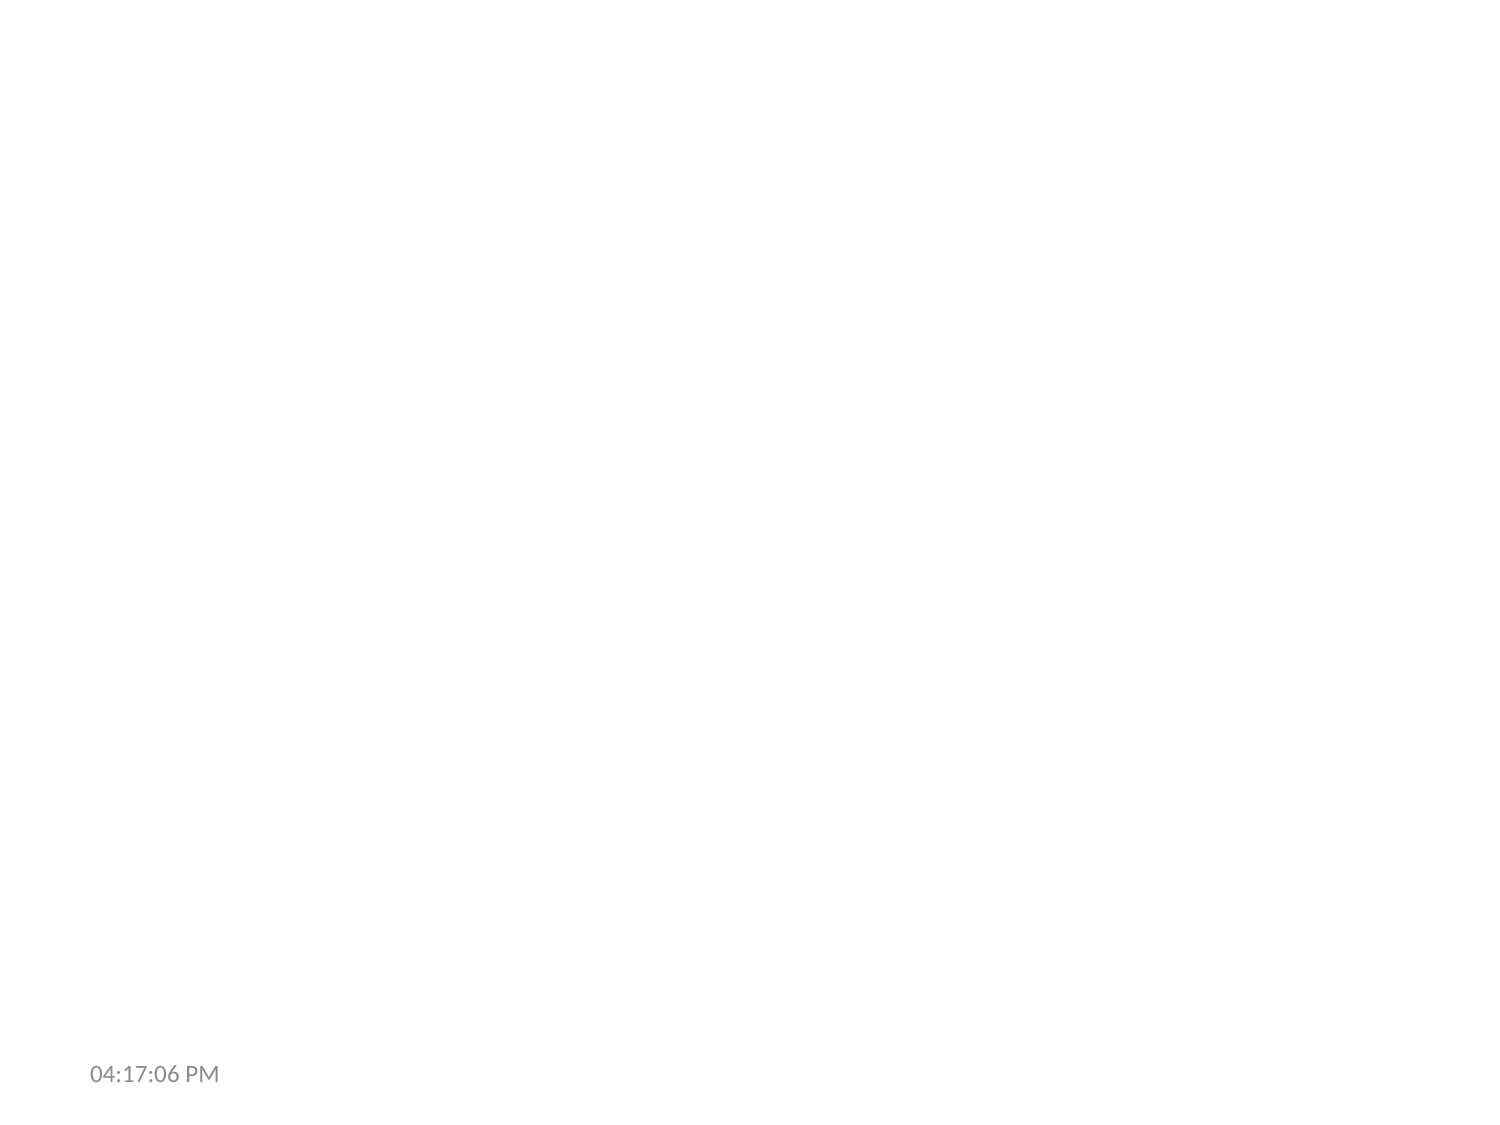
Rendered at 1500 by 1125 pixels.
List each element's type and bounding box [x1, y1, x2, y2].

slide_number [75, 1042, 425, 1103]
